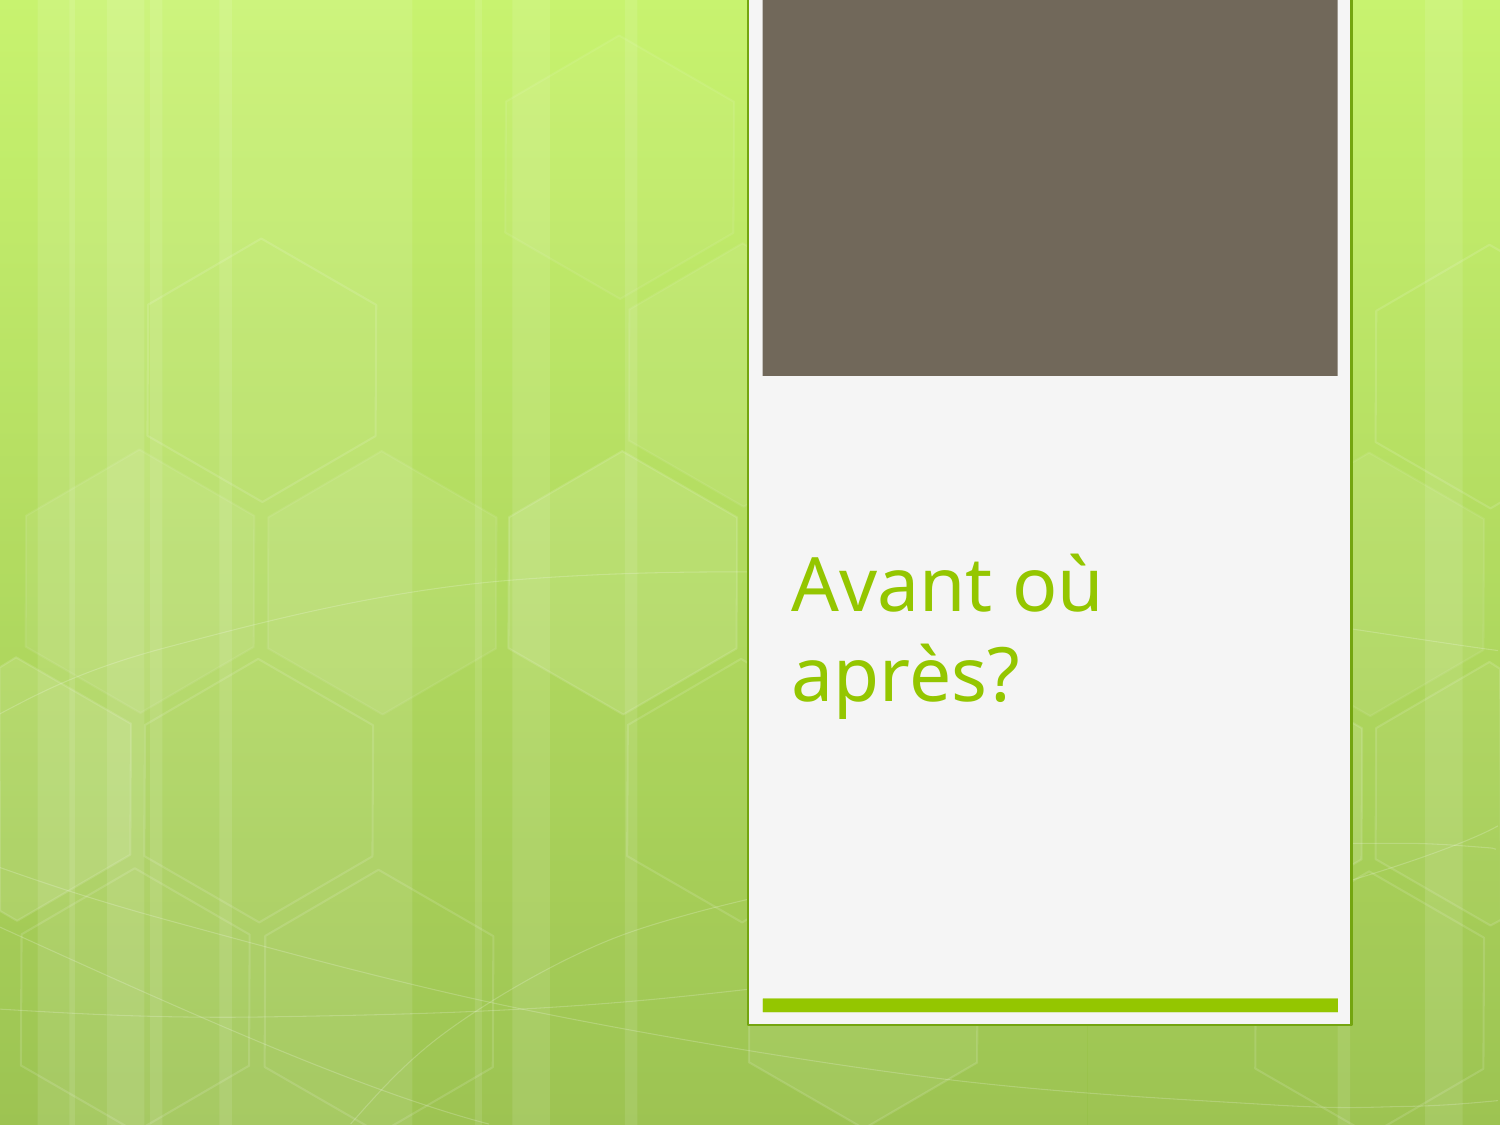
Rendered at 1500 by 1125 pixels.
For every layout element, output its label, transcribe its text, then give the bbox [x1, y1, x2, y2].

title Avant où après? [776, 444, 1320, 724]
